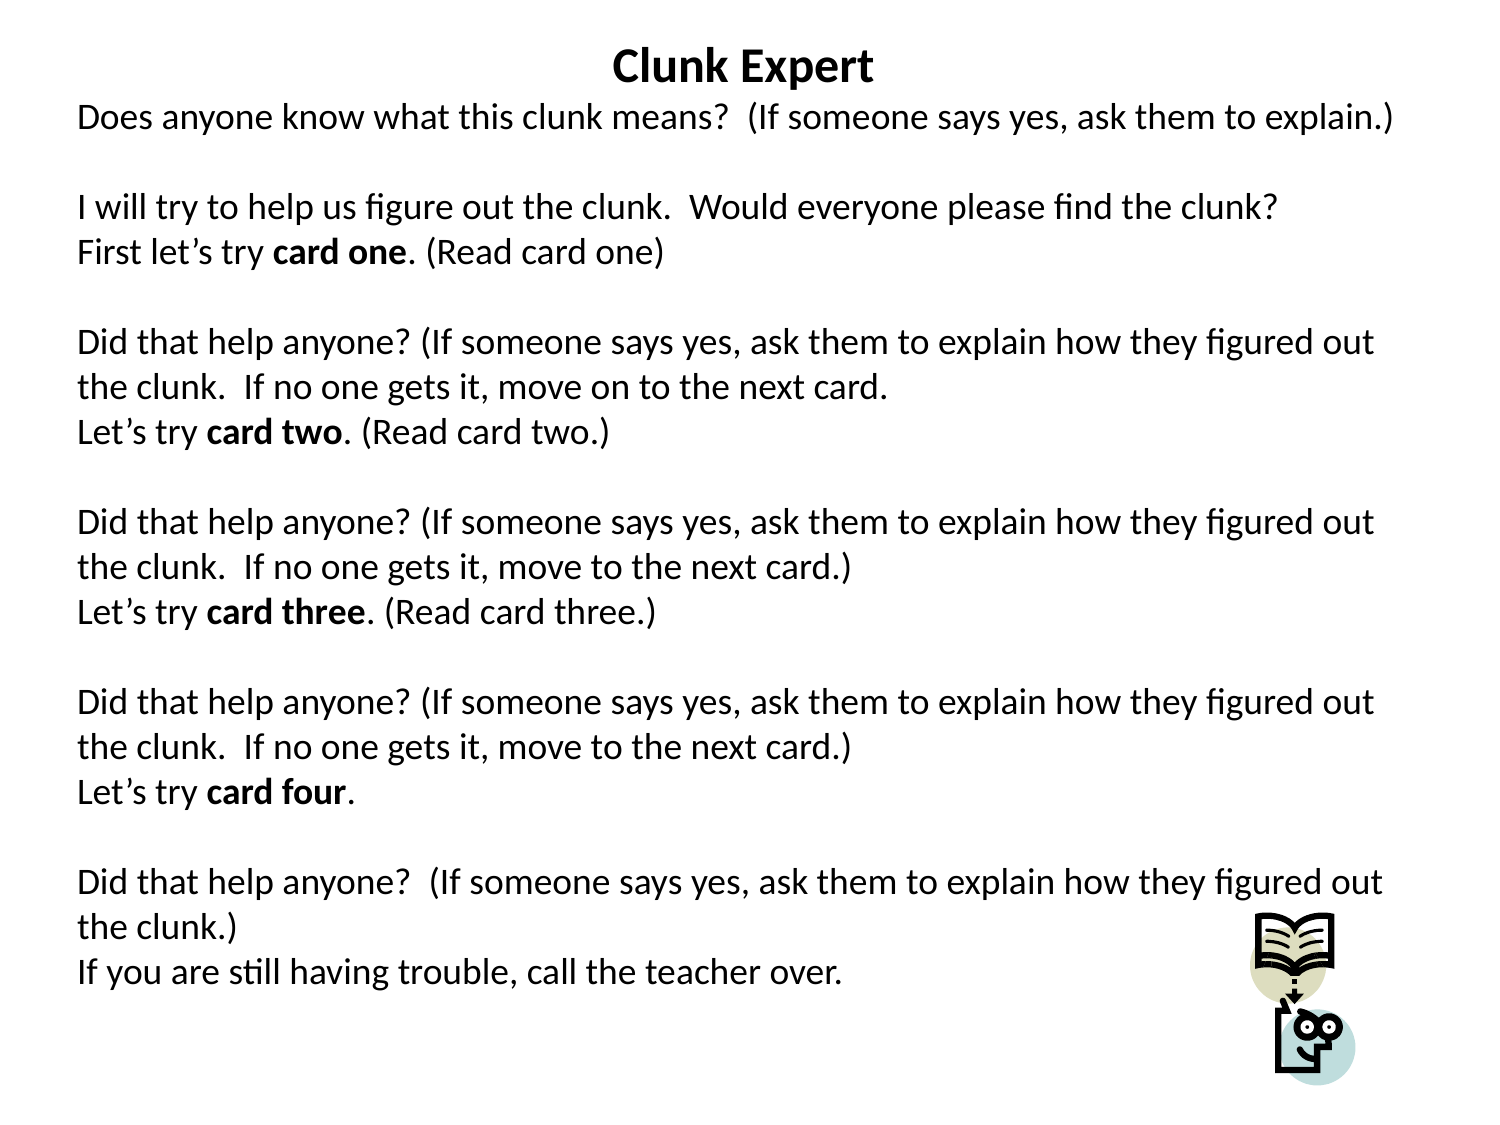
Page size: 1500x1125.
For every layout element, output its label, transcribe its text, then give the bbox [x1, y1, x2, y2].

text_box Clunk Expert Does anyone know what this clunk means? (If someone says yes, ask them to explain.) I will try to help us figure out the clunk. Would everyone please find the clunk? First let’s try card one. (Read card one) Did that help anyone? (If someone says yes, ask them to explain how they figured out the clunk. If no one gets it, move on to the next card. Let’s try card two. (Read card two.) Did that help anyone? (If someone says yes, ask them to explain how they figured out the clunk. If no one gets it, move to the next card.) Let’s try card three. (Read card three.) Did that help anyone? (If someone says yes, ask them to explain how they figured out the clunk. If no one gets it, move to the next card.) Let’s try card four. Did that help anyone? (If someone says yes, ask them to explain how they figured out the clunk.) If you are still having trouble, call the teacher over. [62, 24, 1425, 1125]
picture [1249, 912, 1356, 1086]
